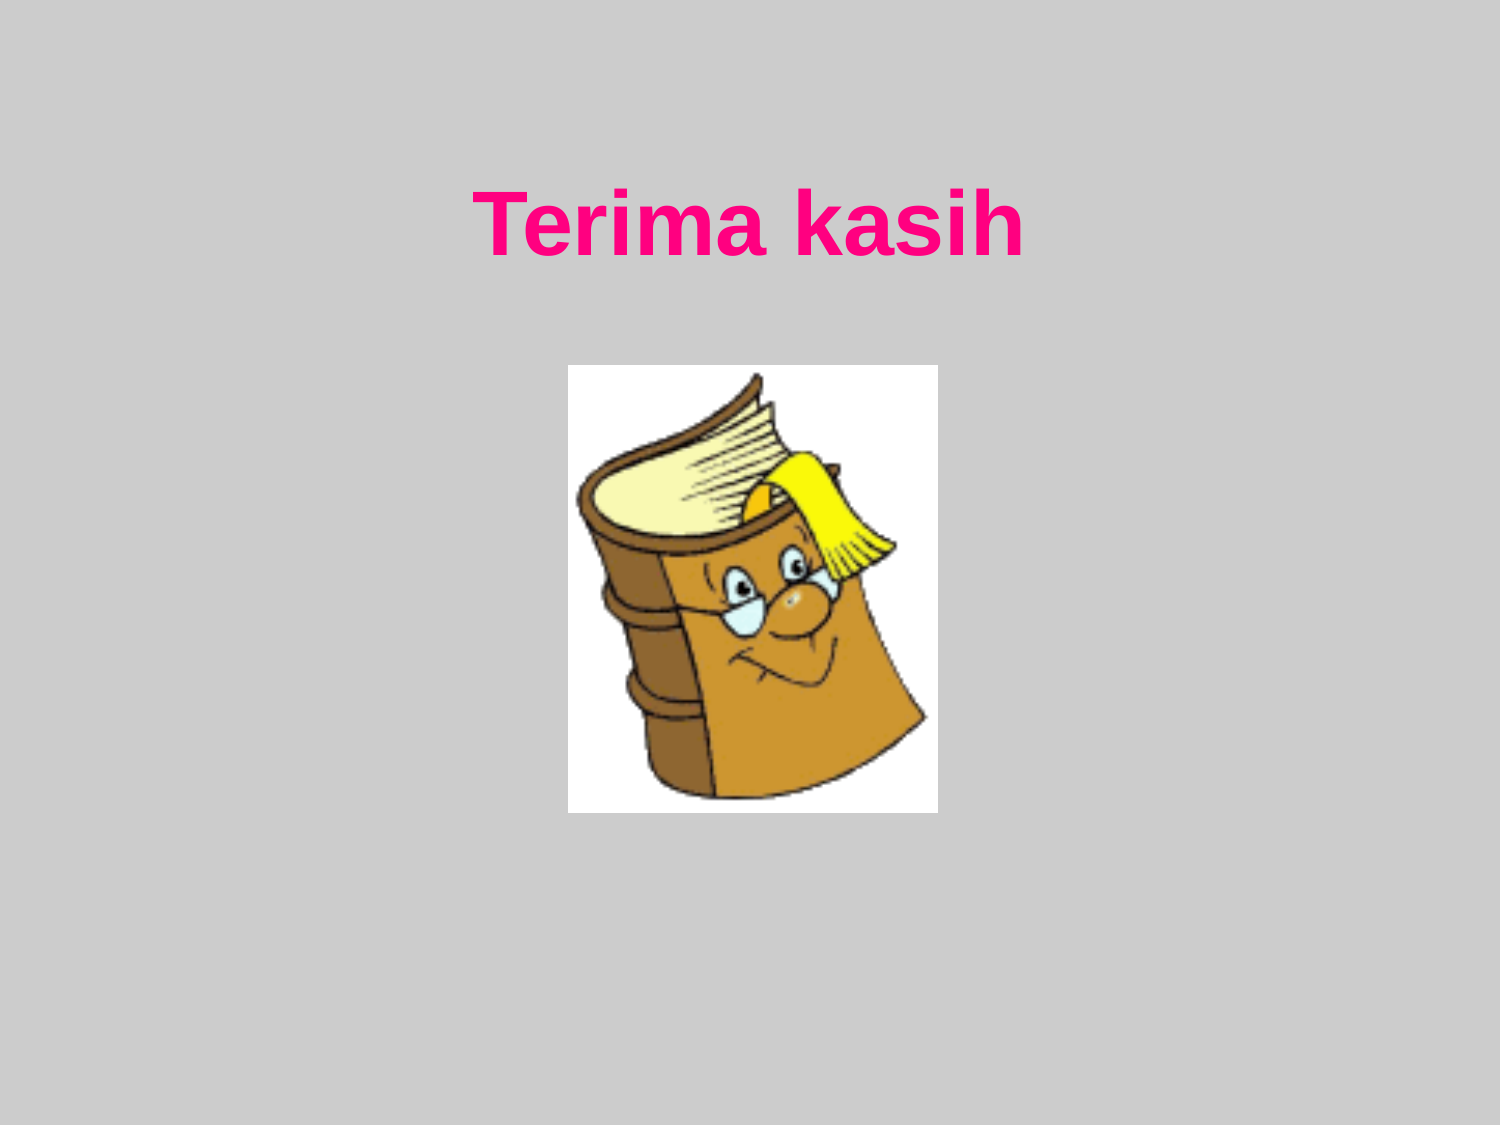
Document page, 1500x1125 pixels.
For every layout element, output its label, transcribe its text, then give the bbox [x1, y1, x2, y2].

title Terima kasih [74, 124, 1426, 313]
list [568, 365, 938, 813]
